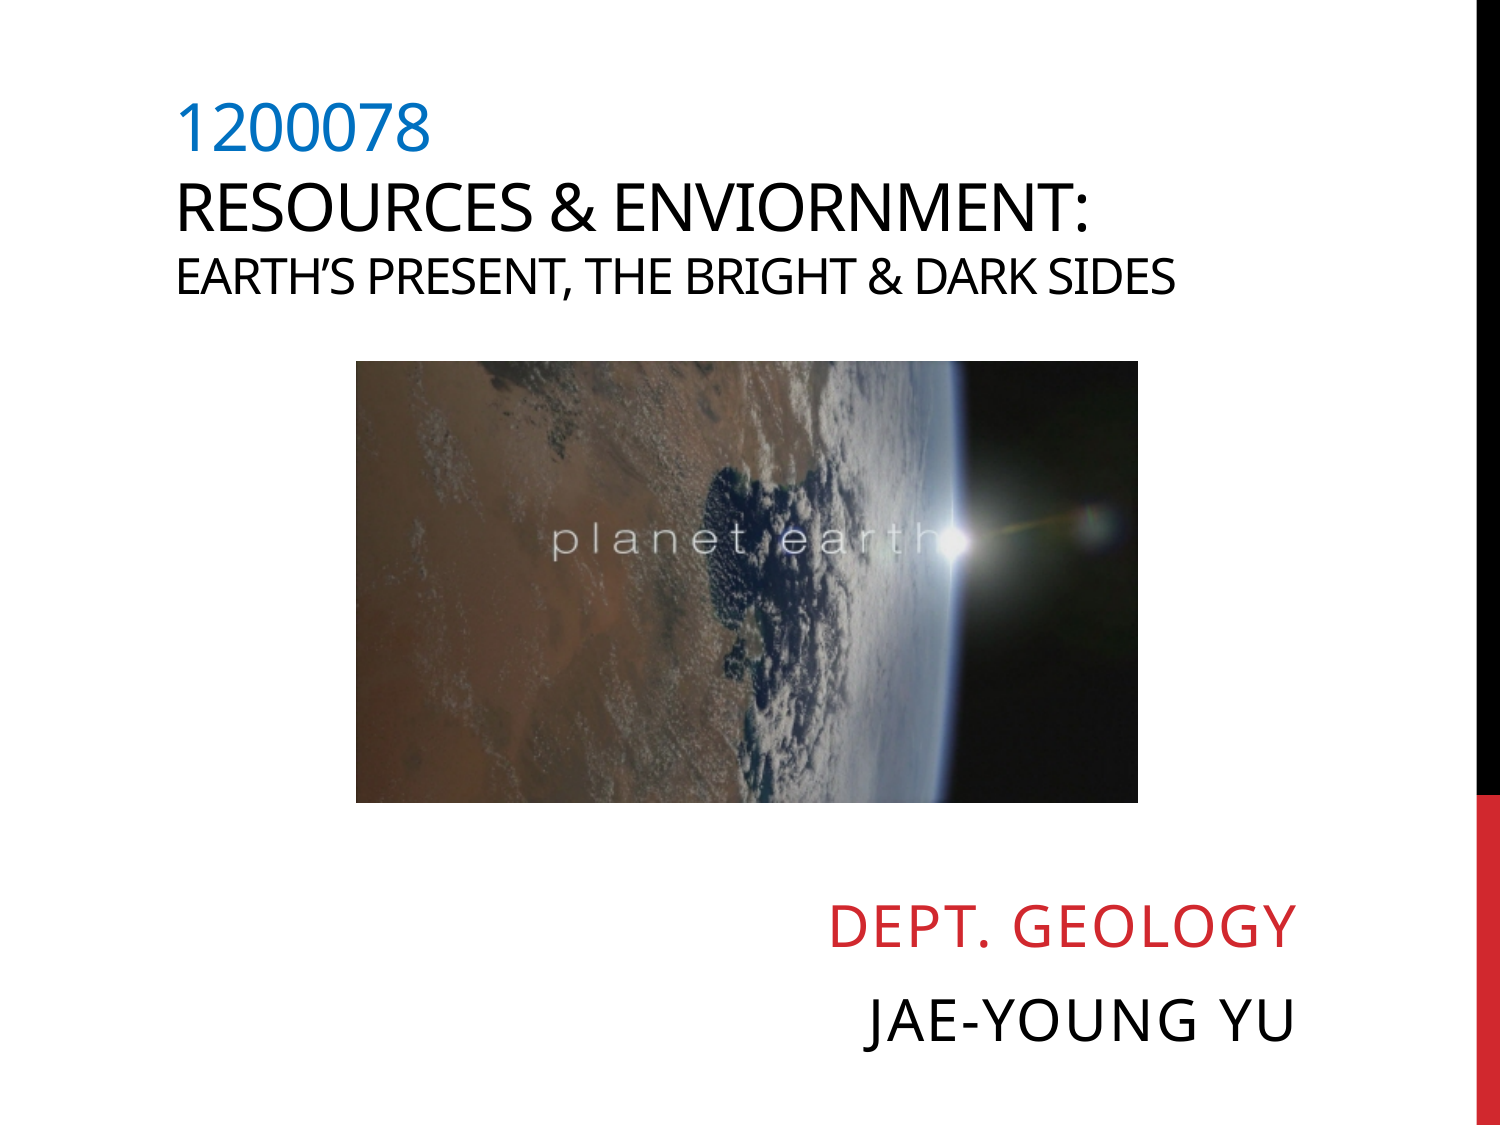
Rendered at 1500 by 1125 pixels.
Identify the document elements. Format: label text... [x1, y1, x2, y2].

picture [355, 361, 1138, 803]
title 1200078 Resources & Enviornment: Earth’s Present, the bright & dark sides [159, 113, 1285, 277]
subtitle Dept. Geology Jae-Young yu [187, 881, 1313, 1064]
